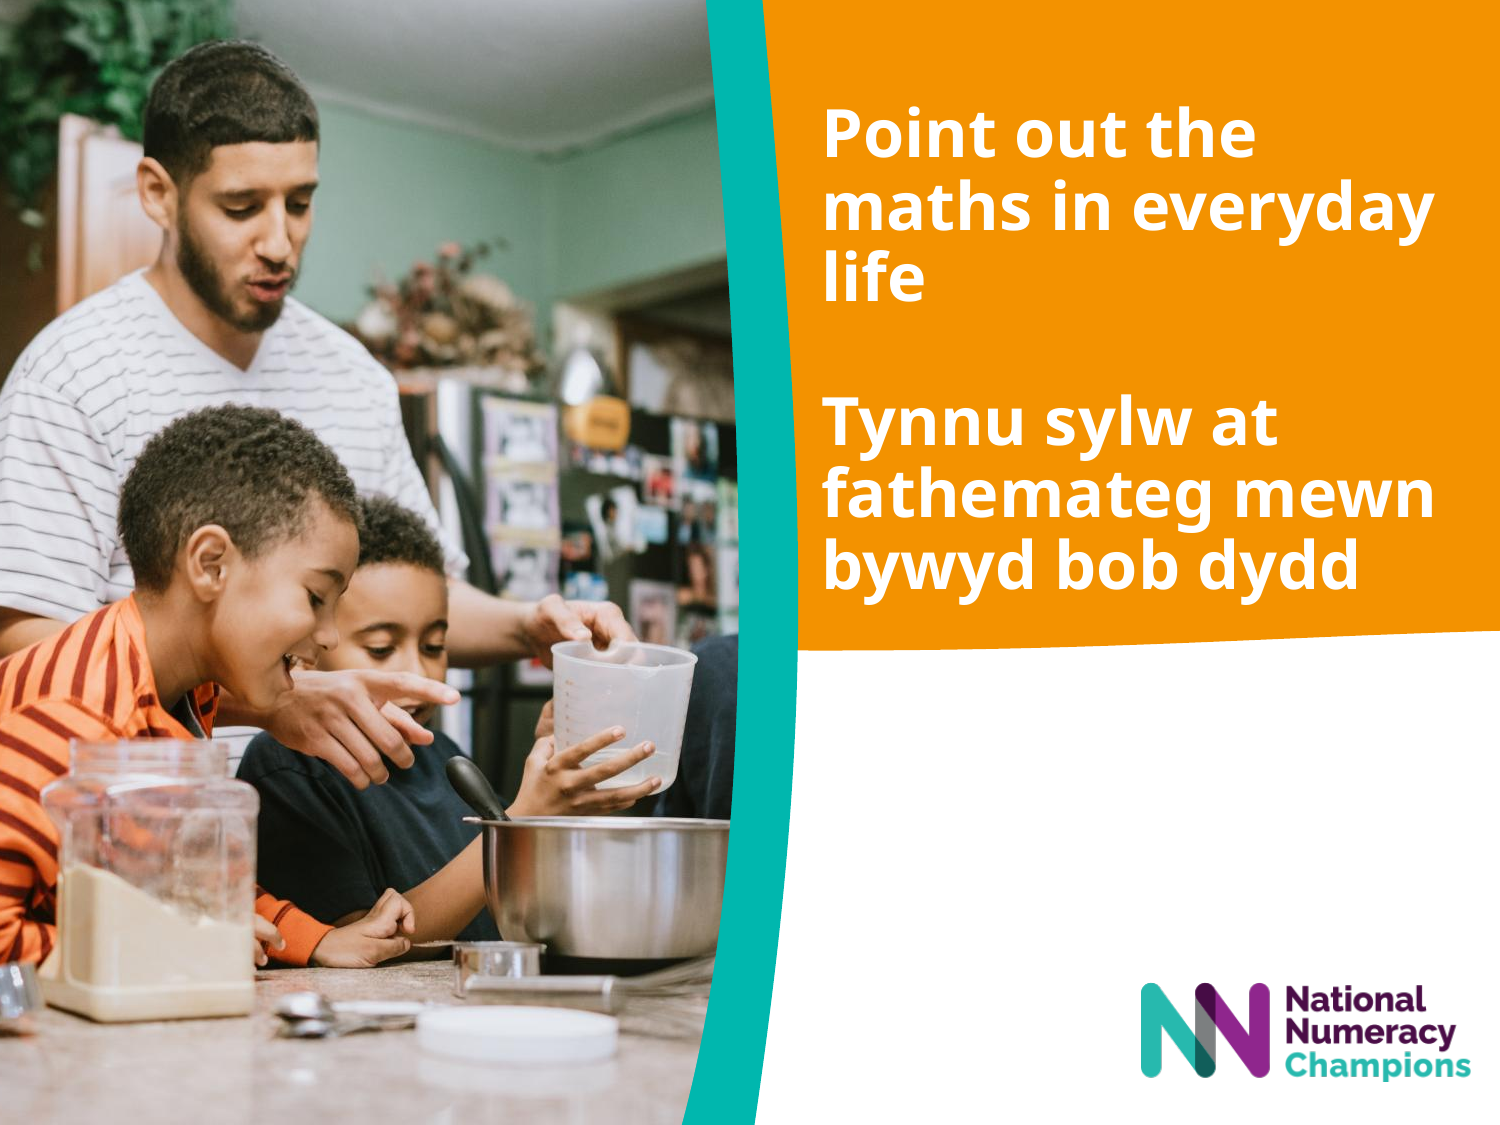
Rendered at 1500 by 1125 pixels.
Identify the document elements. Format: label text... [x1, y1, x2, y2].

picture [0, 0, 739, 1125]
list Point out the maths in everyday life Tynnu sylw at fathemateg mewn bywyd bob dydd [806, 93, 1482, 354]
